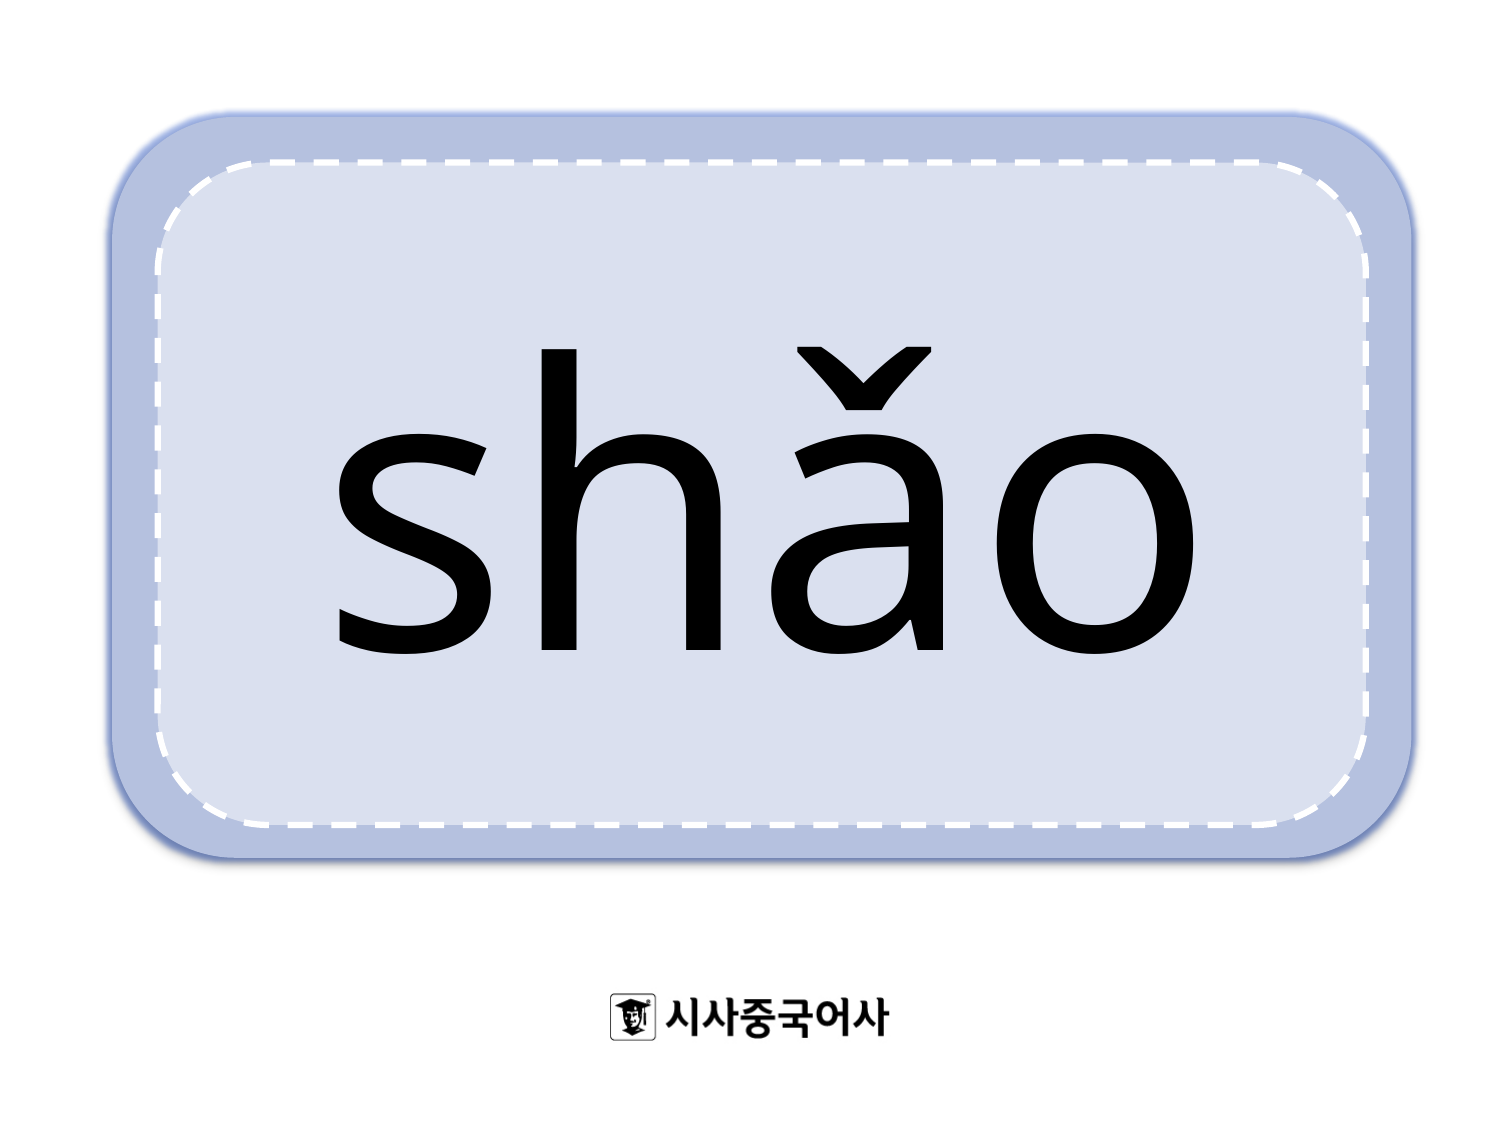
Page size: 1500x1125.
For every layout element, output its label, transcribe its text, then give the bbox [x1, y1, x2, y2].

text_box shǎo [162, 160, 1371, 824]
picture [602, 987, 898, 1047]
